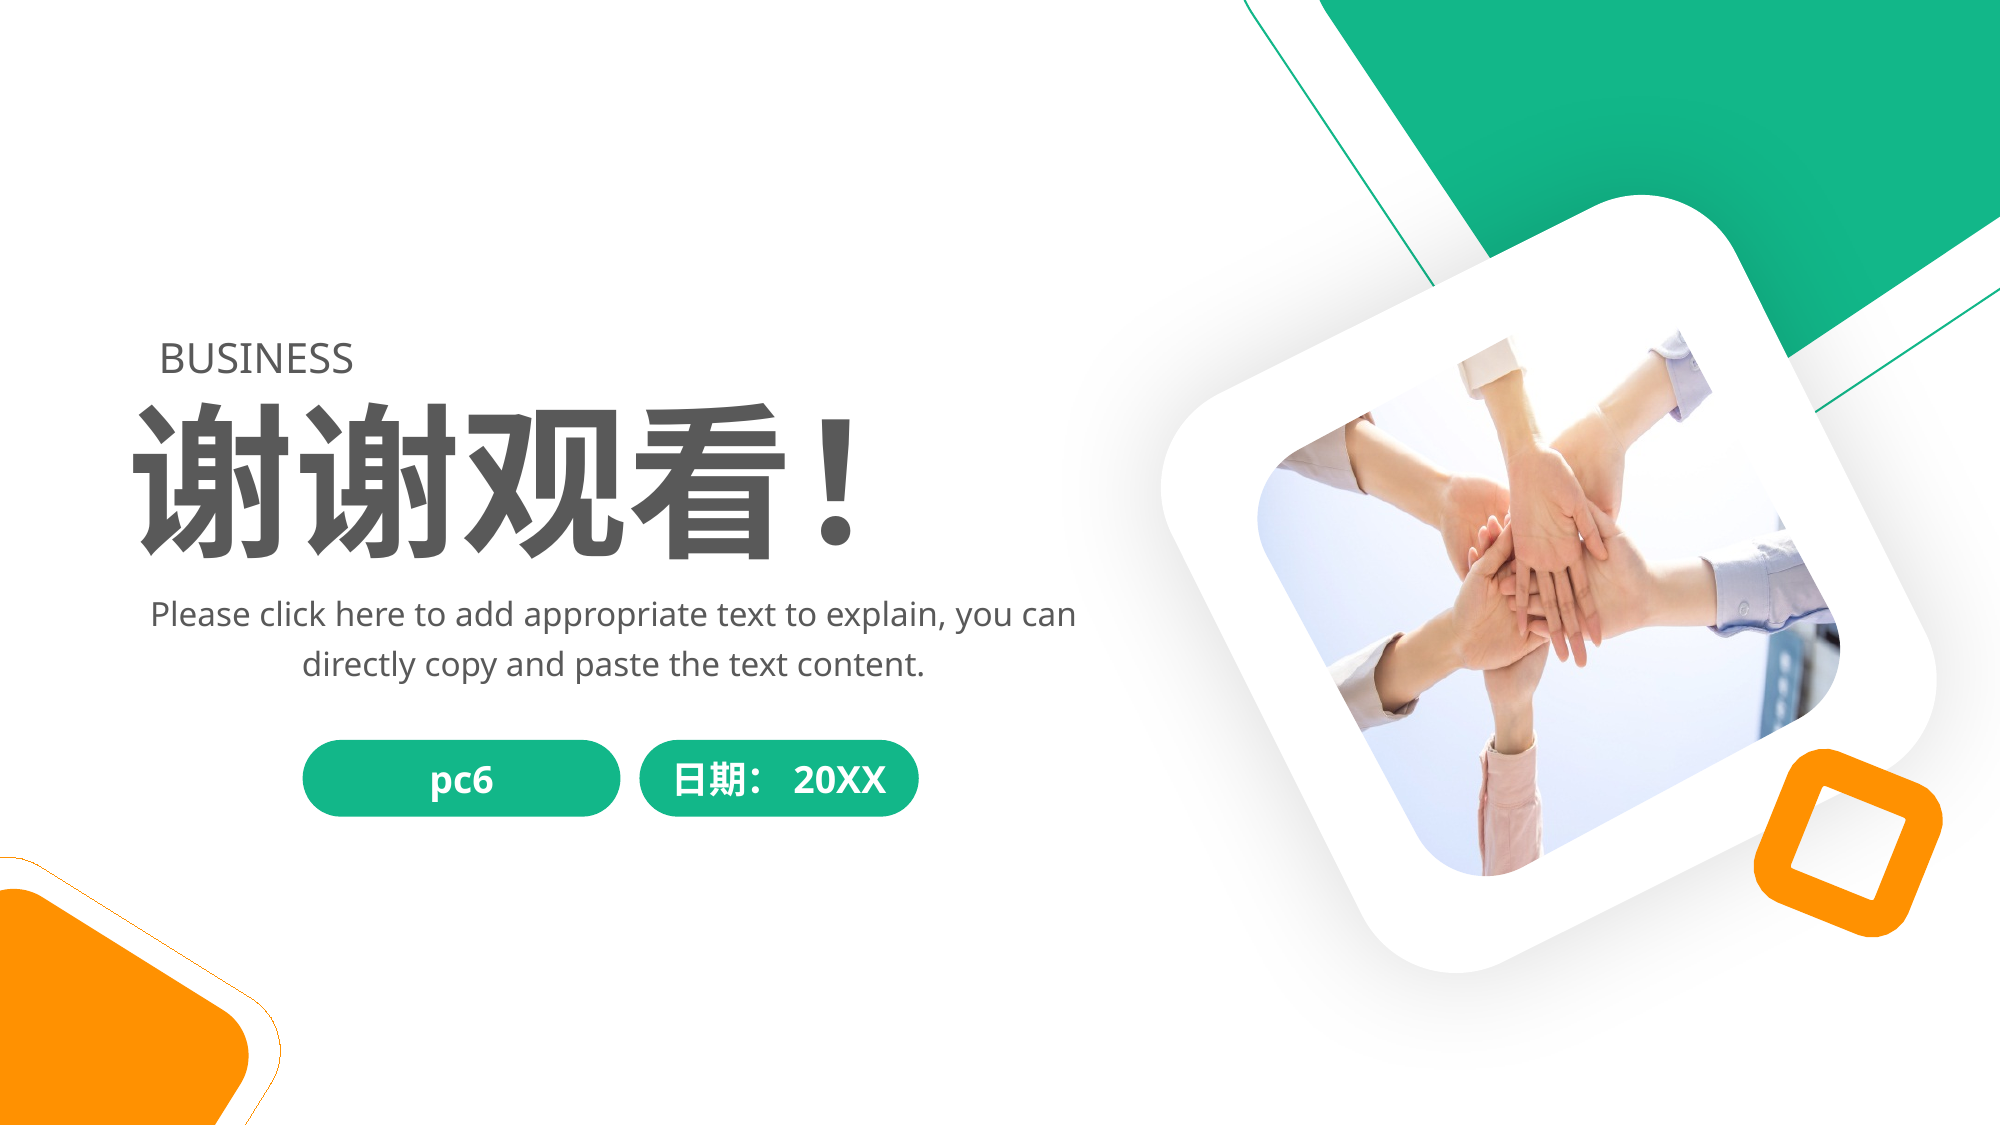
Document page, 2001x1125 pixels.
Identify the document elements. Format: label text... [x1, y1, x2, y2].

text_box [1258, 260, 1889, 1008]
text_box [0, 857, 281, 1125]
text_box Please click here to add appropriate text to explain, you can directly copy and paste the text content. [103, 575, 1125, 691]
text_box BUSINESS [143, 324, 1117, 370]
text_box 谢谢观看！ [113, 370, 1193, 585]
text_box 日期：20XX [639, 739, 919, 817]
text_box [1329, 0, 2000, 394]
text_box pc6 [302, 739, 621, 817]
